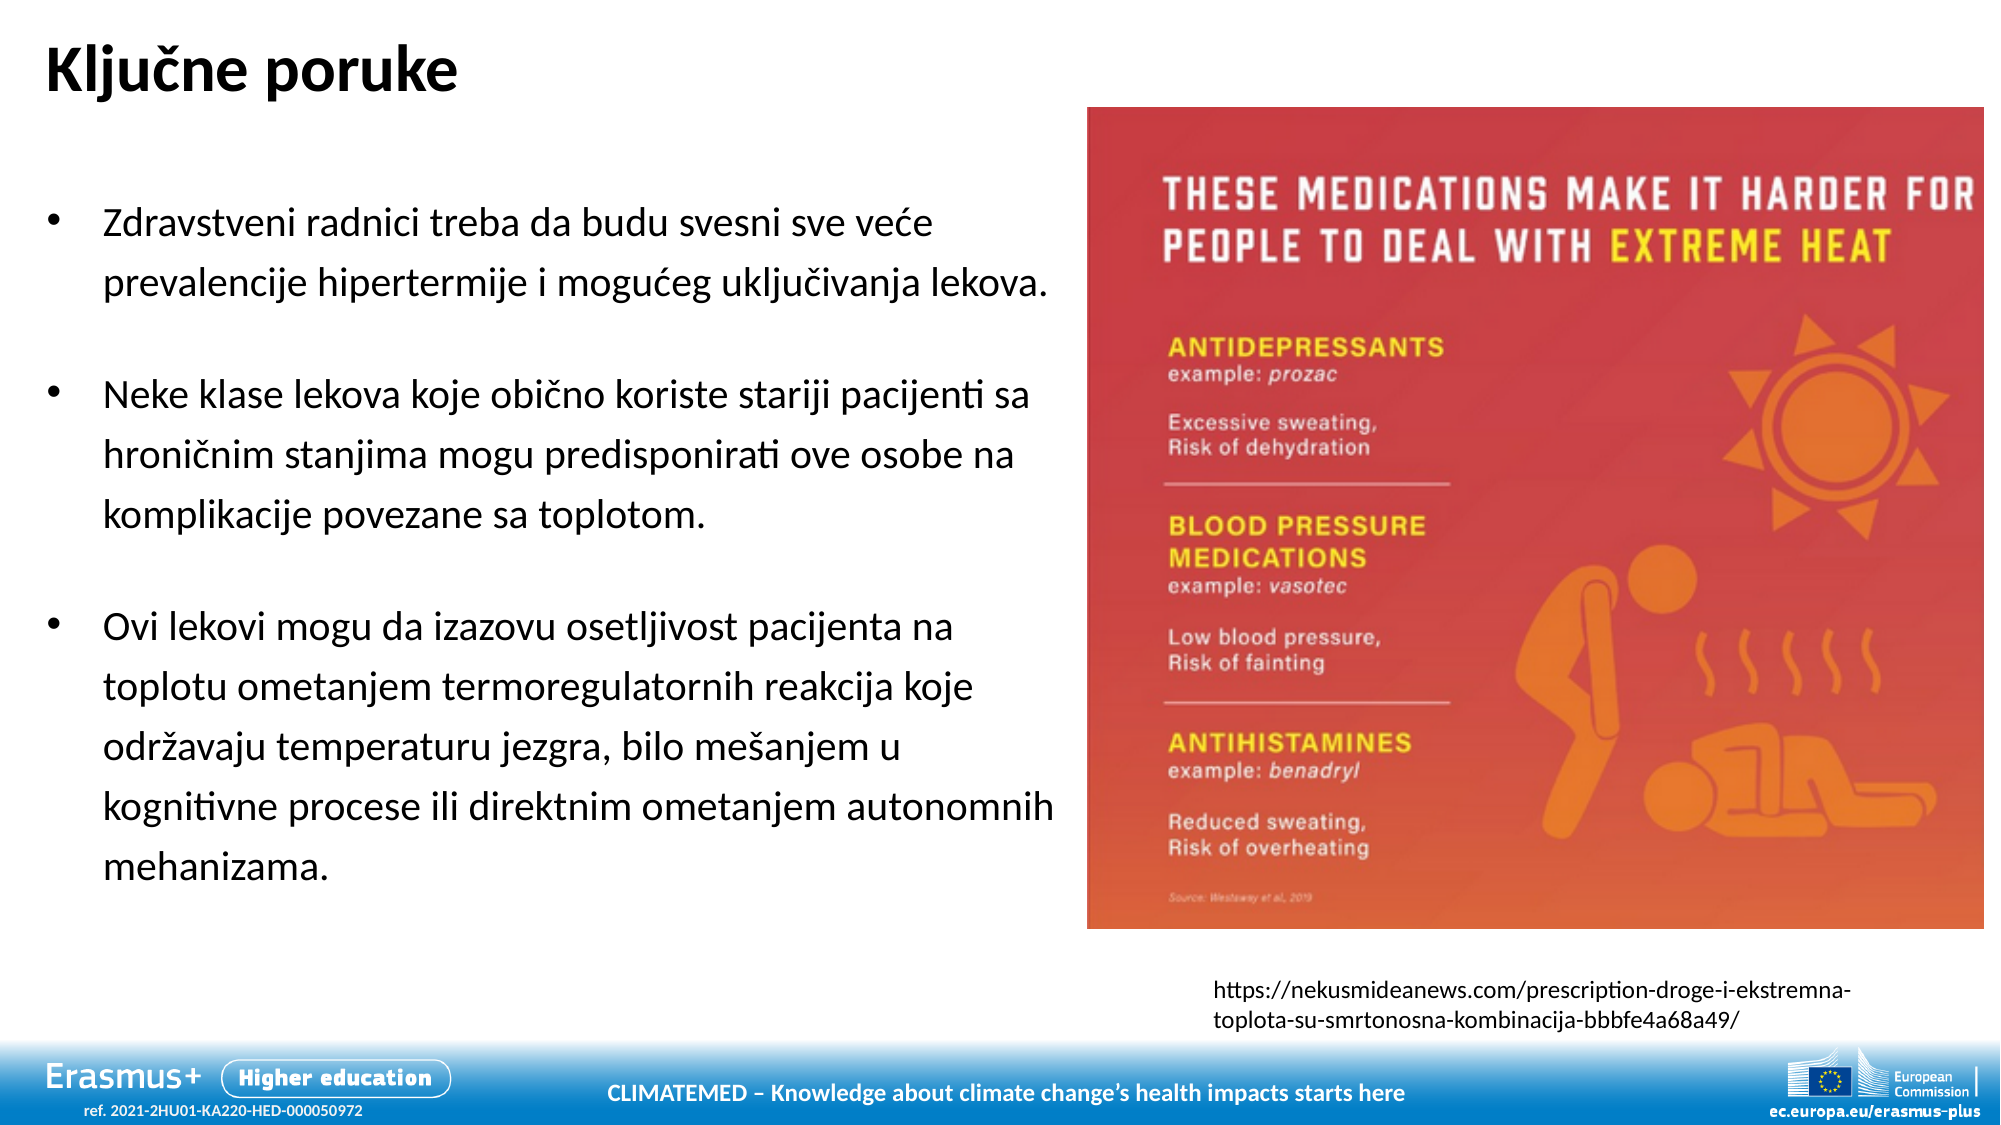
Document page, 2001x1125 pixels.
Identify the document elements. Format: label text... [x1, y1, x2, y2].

title Ključne poruke [31, 25, 1984, 116]
list Zdravstveni radnici treba da budu svesni sve veće prevalencije hipertermije i mogućeg uključivanja lekova. Neke klase lekova koje obično koriste stariji pacijenti sa hroničnim stanjima mogu predisponirati ove osobe na komplikacije povezane sa toplotom. Ovi lekovi mogu da izazovu osetljivost pacijenta na toplotu ometanjem termoregulatornih reakcija koje održavaju temperaturu jezgra, bilo mešanjem u kognitivne procese ili direktnim ometanjem autonomnih mehanizama. [31, 176, 1077, 1019]
picture [0, 107, 2000, 1125]
text_box https://nekusmideanews.com/prescription-droge-i-ekstremna-toplota-su-smrtonosna-kombinacija-bbbfe4a68a49/ [1198, 966, 1881, 1041]
